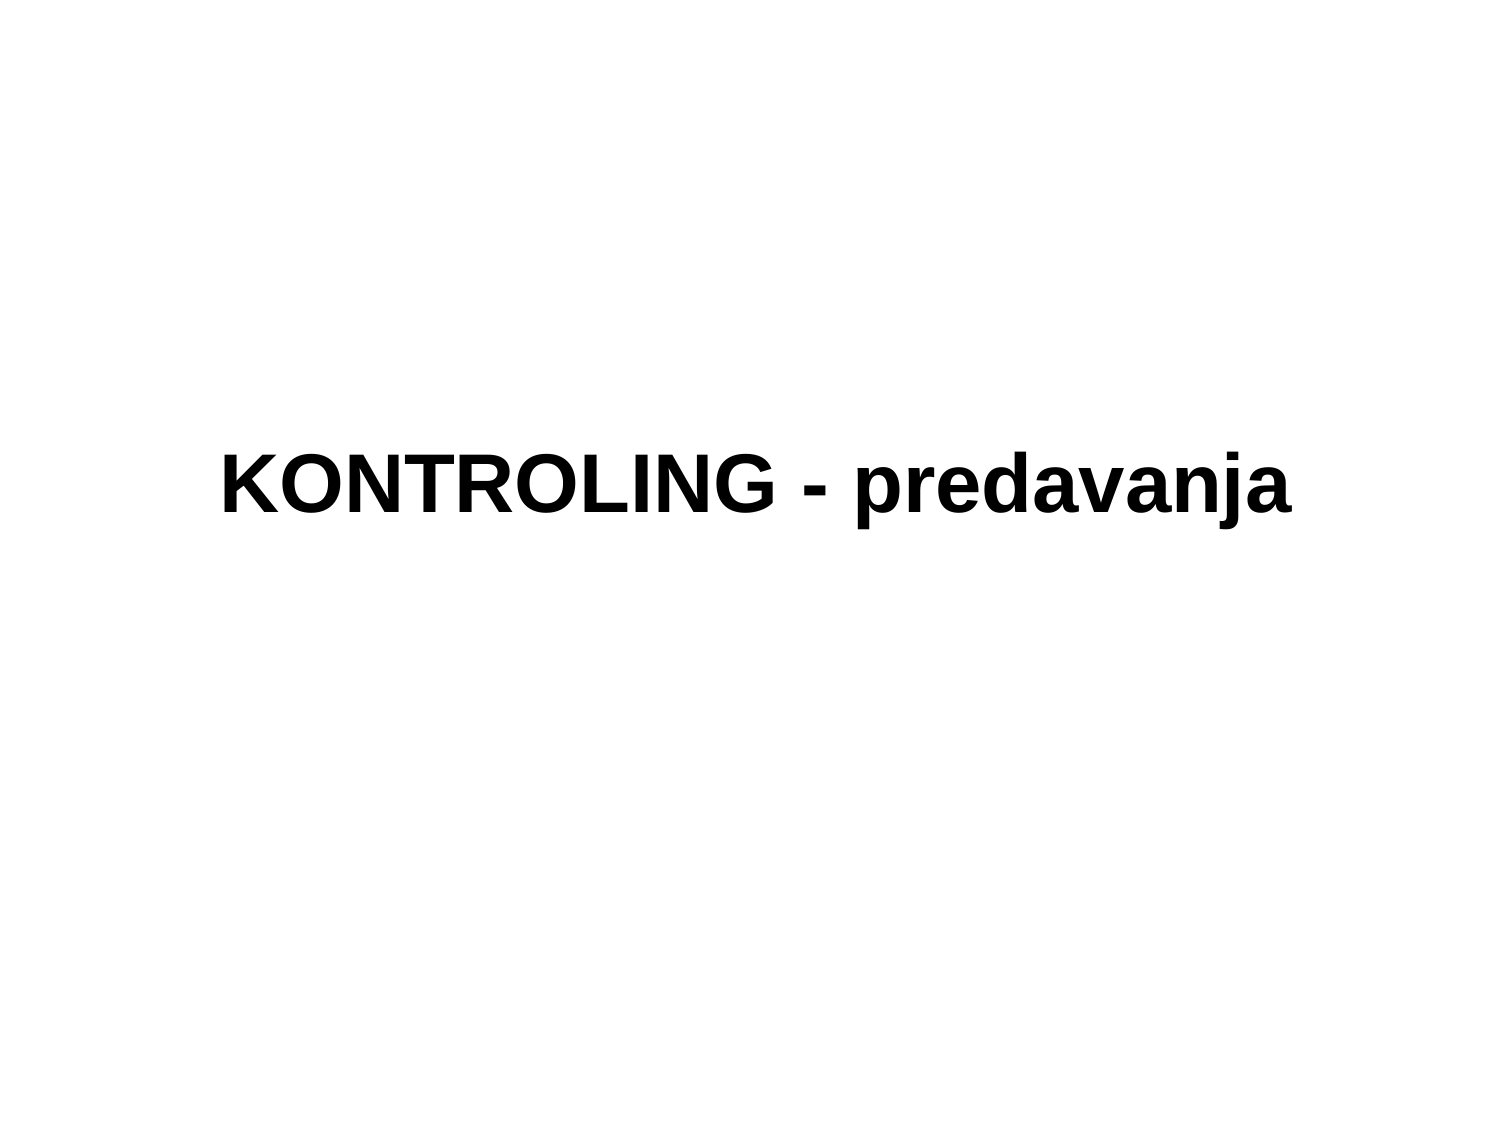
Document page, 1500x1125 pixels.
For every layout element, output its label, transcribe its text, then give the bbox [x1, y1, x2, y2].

list KONTROLING - predavanja [74, 432, 1426, 540]
